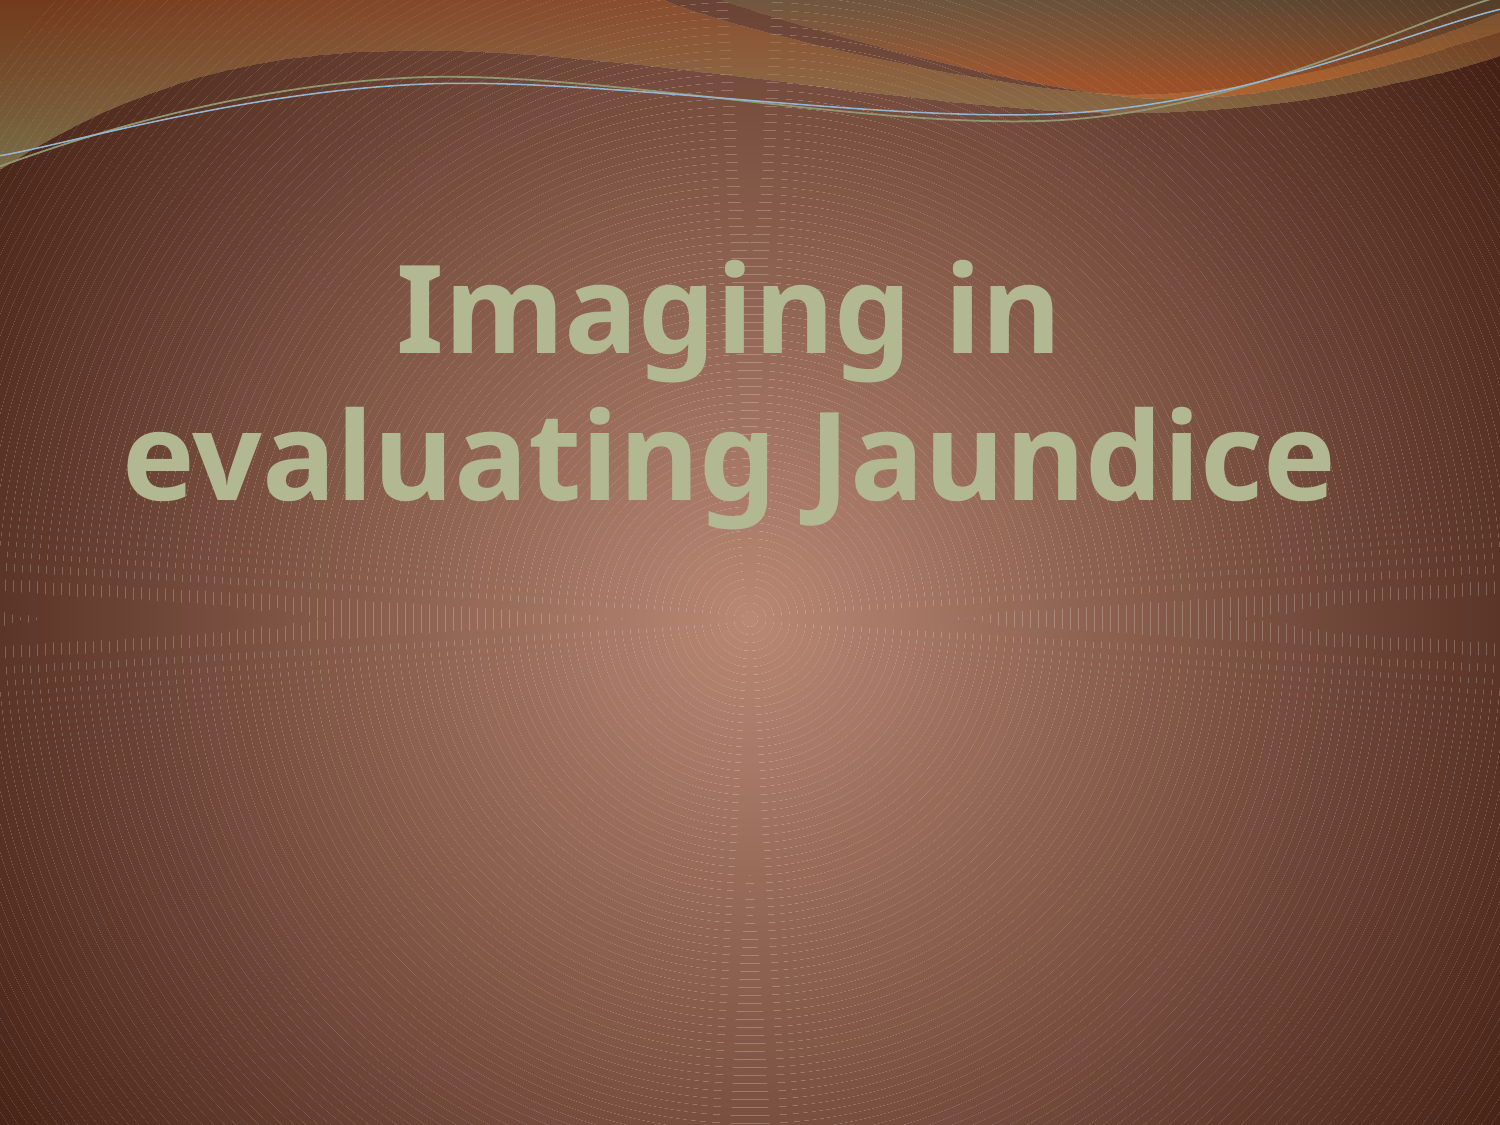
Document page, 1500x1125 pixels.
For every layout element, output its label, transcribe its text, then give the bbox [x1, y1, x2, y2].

title Imaging in evaluating Jaundice [87, 224, 1376, 525]
